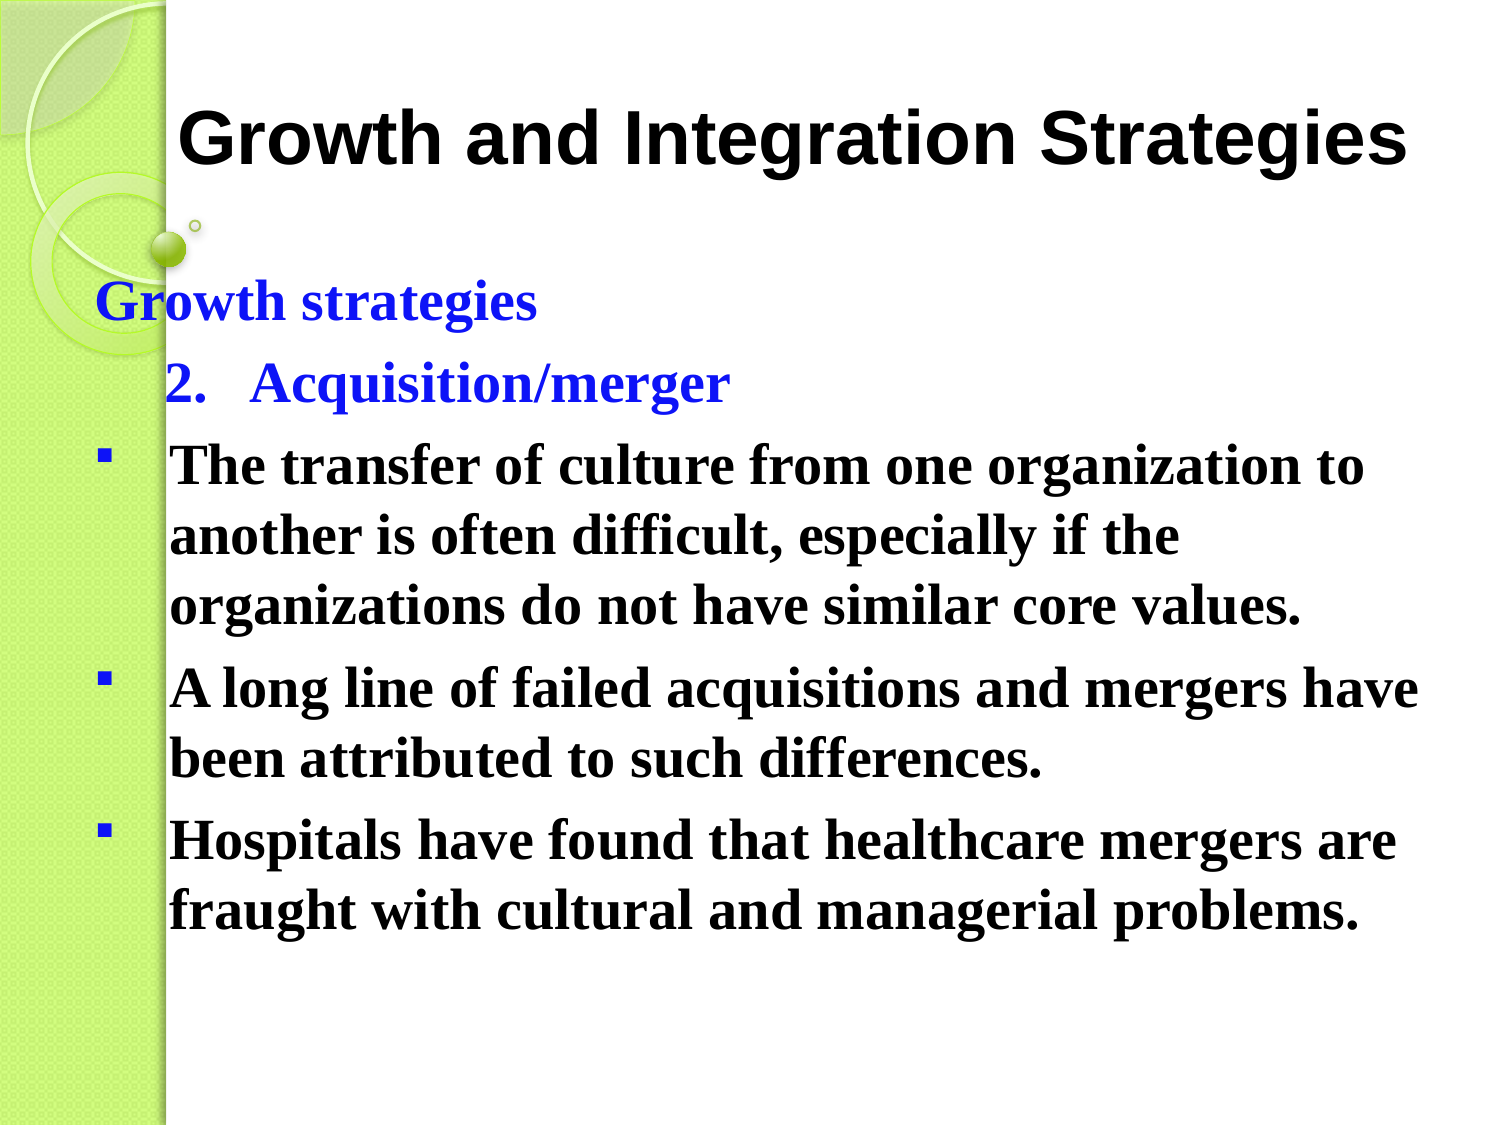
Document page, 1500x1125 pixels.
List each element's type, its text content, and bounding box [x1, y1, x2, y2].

title Growth and Integration Strategies [162, 59, 1450, 188]
subtitle Growth strategies Acquisition/merger The transfer of culture from one organization to another is often difficult, especially if the organizations do not have similar core values. A long line of failed acquisitions and mergers have been attributed to such differences. Hospitals have found that healthcare mergers are fraught with cultural and managerial problems. [75, 262, 1463, 1075]
